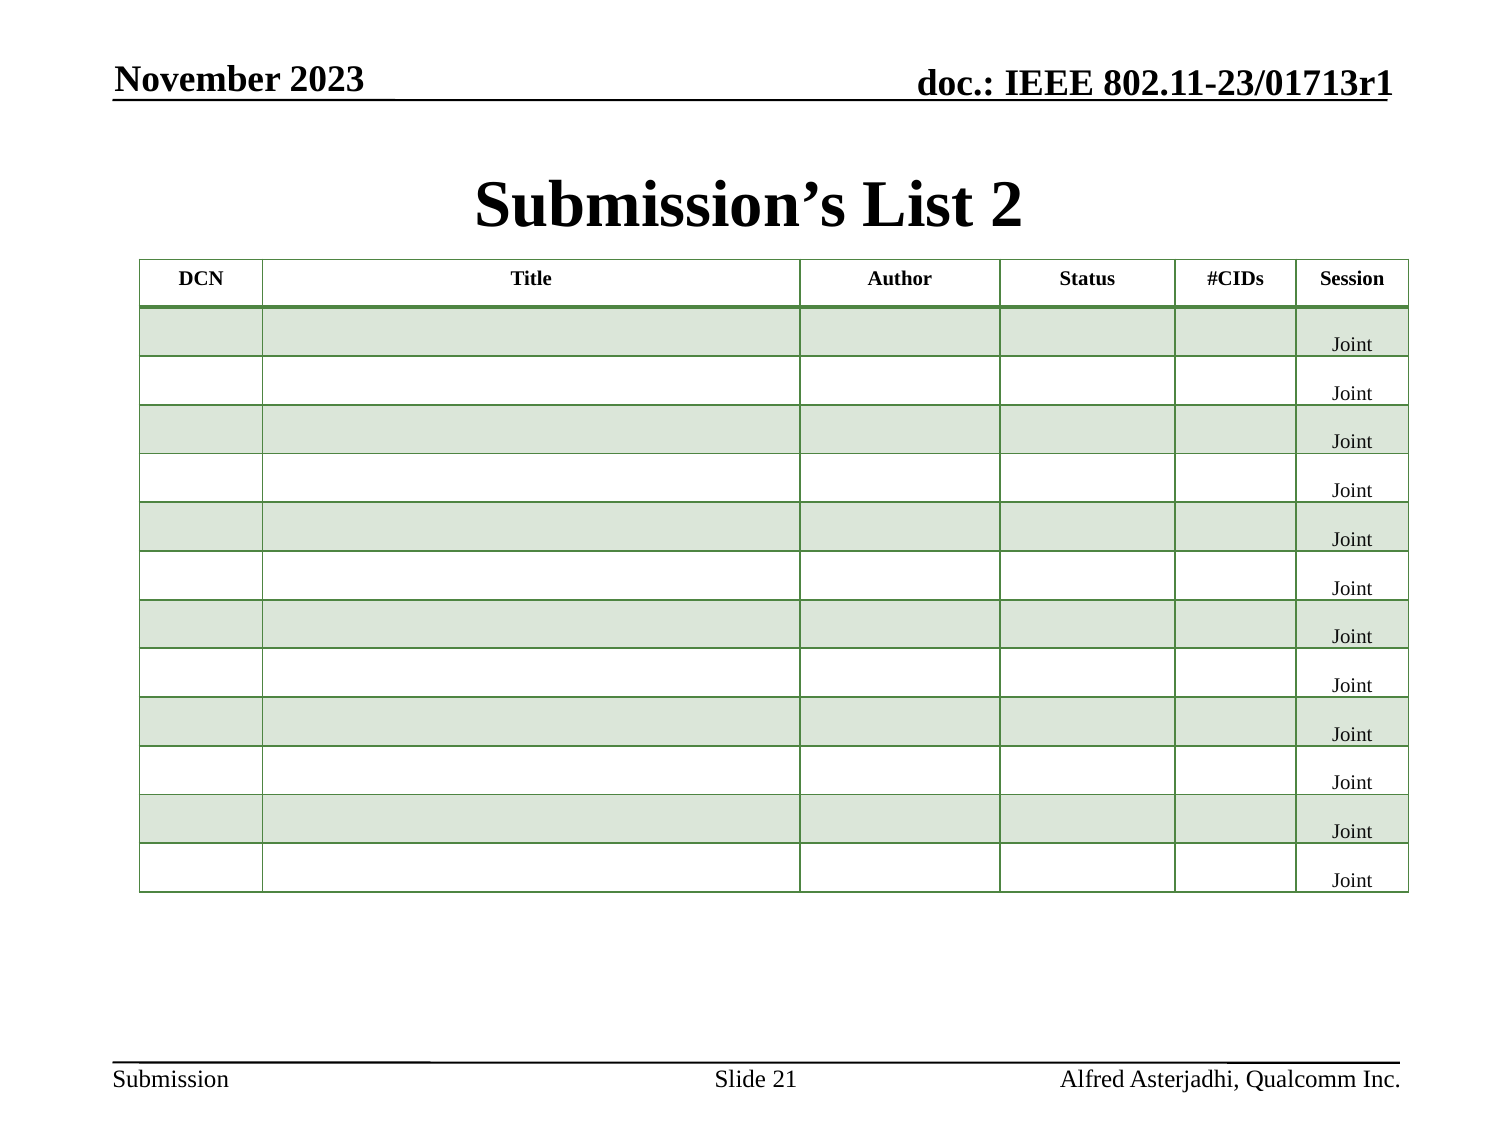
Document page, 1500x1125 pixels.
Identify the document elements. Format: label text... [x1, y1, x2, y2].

table_cell [801, 406, 999, 453]
table_cell [263, 844, 799, 891]
table_cell [140, 601, 262, 647]
table_cell [801, 454, 999, 501]
table_cell [140, 309, 262, 355]
table_cell Joint [1297, 601, 1408, 647]
table_cell Joint [1297, 454, 1408, 501]
table_cell [1001, 601, 1174, 647]
table_cell [1176, 309, 1295, 355]
table_cell [140, 698, 262, 745]
table_cell [263, 309, 799, 355]
footer Alfred Asterjadhi, Qualcomm Inc. [878, 1061, 1402, 1093]
table_cell [263, 406, 799, 453]
table_cell [801, 649, 999, 696]
table_cell [1176, 747, 1295, 794]
table_cell [1176, 795, 1295, 842]
table_header DCN [140, 260, 262, 305]
table_cell [140, 795, 262, 842]
table_cell [140, 552, 262, 599]
table_cell Joint [1297, 844, 1408, 891]
table_cell [263, 357, 799, 404]
table_cell [801, 747, 999, 794]
table_cell [801, 795, 999, 842]
table_cell [1001, 503, 1174, 550]
table_cell Joint [1297, 747, 1408, 794]
table_cell [1176, 601, 1295, 647]
table_cell [1001, 454, 1174, 501]
table_cell [1001, 649, 1174, 696]
table_cell [263, 454, 799, 501]
table_cell [263, 649, 799, 696]
table_cell [1176, 649, 1295, 696]
slide_number Slide 21 [712, 1061, 800, 1123]
table_cell [140, 454, 262, 501]
table_cell [140, 357, 262, 404]
table_cell Joint [1297, 552, 1408, 599]
table_cell [1176, 454, 1295, 501]
table_header Author [801, 260, 999, 305]
table_cell Joint [1297, 698, 1408, 745]
table_cell [801, 309, 999, 355]
table_cell [801, 698, 999, 745]
table_cell [1001, 406, 1174, 453]
table_cell [801, 503, 999, 550]
title Submission’s List 2 [112, 112, 1388, 288]
table_cell Joint [1297, 795, 1408, 842]
table_cell [263, 503, 799, 550]
table_cell [1176, 844, 1295, 891]
table_cell [1001, 309, 1174, 355]
table_cell [140, 844, 262, 891]
table_cell [1176, 698, 1295, 745]
table_cell [1176, 503, 1295, 550]
table_cell [140, 747, 262, 794]
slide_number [114, 54, 423, 100]
table_cell [1176, 357, 1295, 404]
table_cell [263, 698, 799, 745]
table_cell [140, 406, 262, 453]
table_cell [1001, 844, 1174, 891]
table_cell Joint [1297, 309, 1408, 355]
table_cell [1176, 552, 1295, 599]
table_header Session [1297, 260, 1408, 305]
table_cell [263, 552, 799, 599]
table_cell [1001, 357, 1174, 404]
table_cell [140, 649, 262, 696]
table_cell [801, 552, 999, 599]
table_cell Joint [1297, 406, 1408, 453]
table_cell [263, 601, 799, 647]
table_cell [1001, 747, 1174, 794]
table_cell [140, 503, 262, 550]
table_header Status [1001, 260, 1174, 305]
table_cell [801, 844, 999, 891]
table_cell [263, 795, 799, 842]
table_header Title [263, 260, 799, 305]
table_header #CIDs [1176, 260, 1295, 305]
table_cell [1001, 698, 1174, 745]
table_cell [1176, 406, 1295, 453]
table_cell Joint [1297, 503, 1408, 550]
table_cell [801, 357, 999, 404]
table_cell [263, 747, 799, 794]
table_cell Joint [1297, 357, 1408, 404]
table_cell Joint [1297, 649, 1408, 696]
table_cell [1001, 552, 1174, 599]
table_cell [1001, 795, 1174, 842]
table_cell [801, 601, 999, 647]
